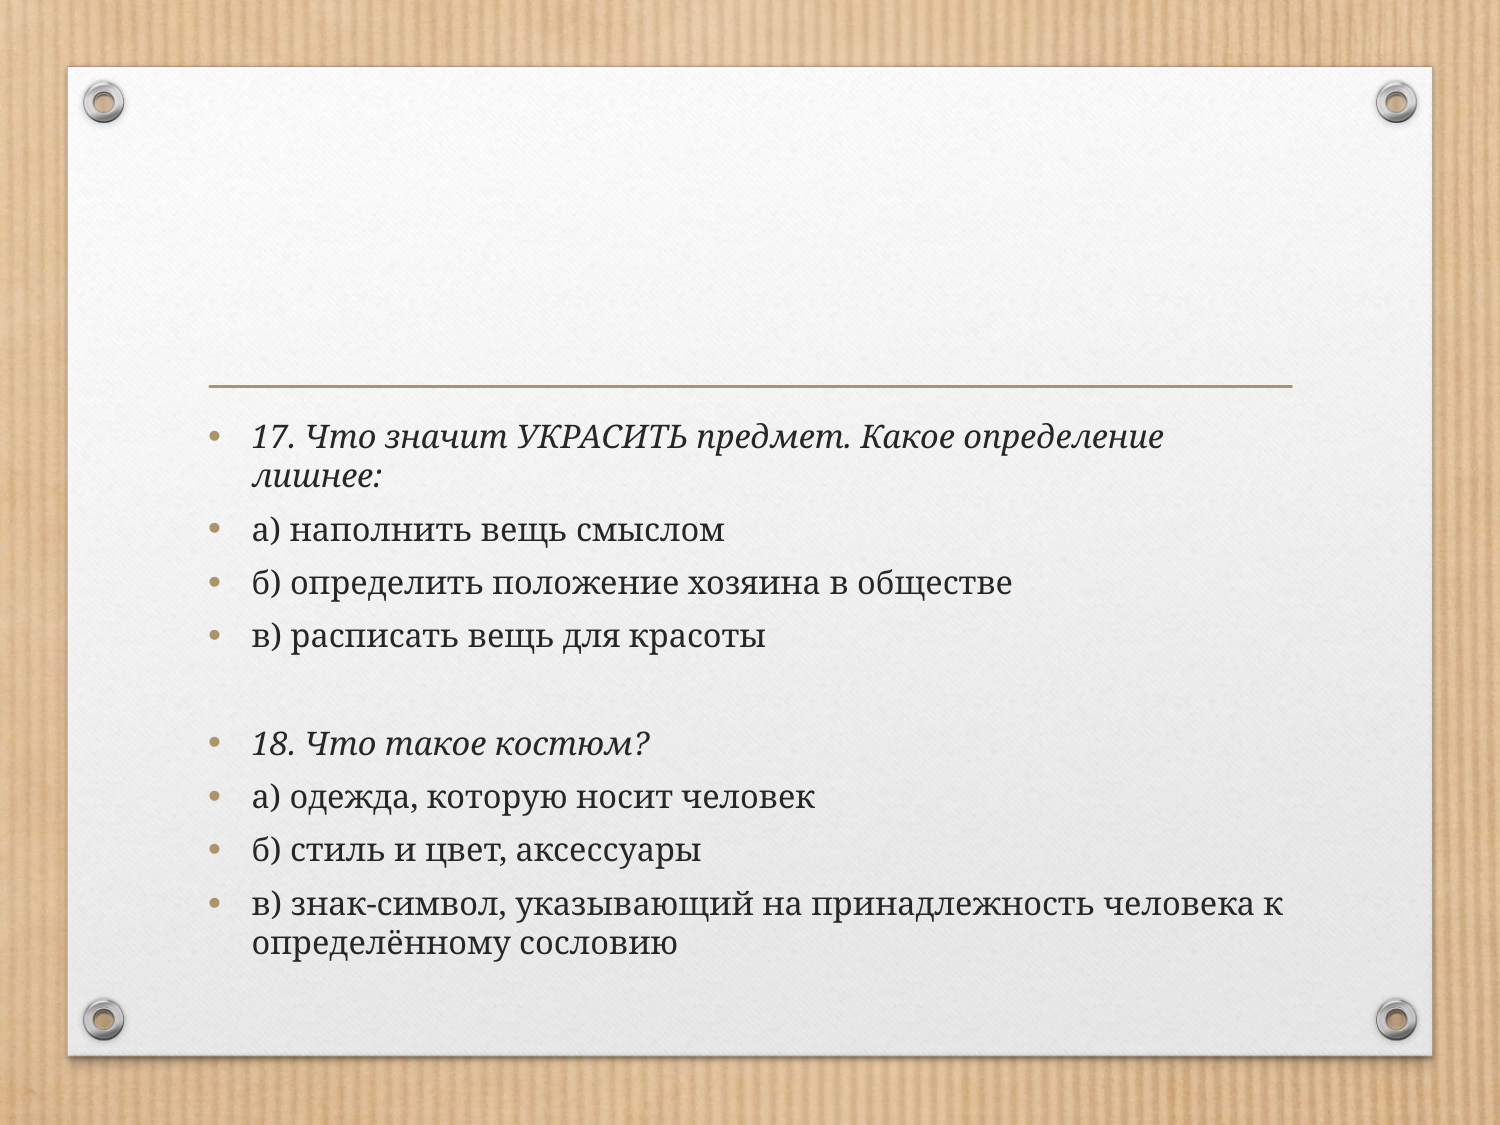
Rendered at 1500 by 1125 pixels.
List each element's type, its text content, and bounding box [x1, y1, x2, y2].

list 17. Что значит УКРАСИТЬ предмет. Какое определение лишнее: а) наполнить вещь смыслом б) определить положение хозяина в обществе в) расписать вещь для красоты 18. Что такое костюм? а) одежда, которую носит человек б) стиль и цвет, аксессуары в) знак-символ, указывающий на принадлежность человека к определённому сословию [193, 408, 1309, 974]
picture [0, 0, 1500, 1125]
